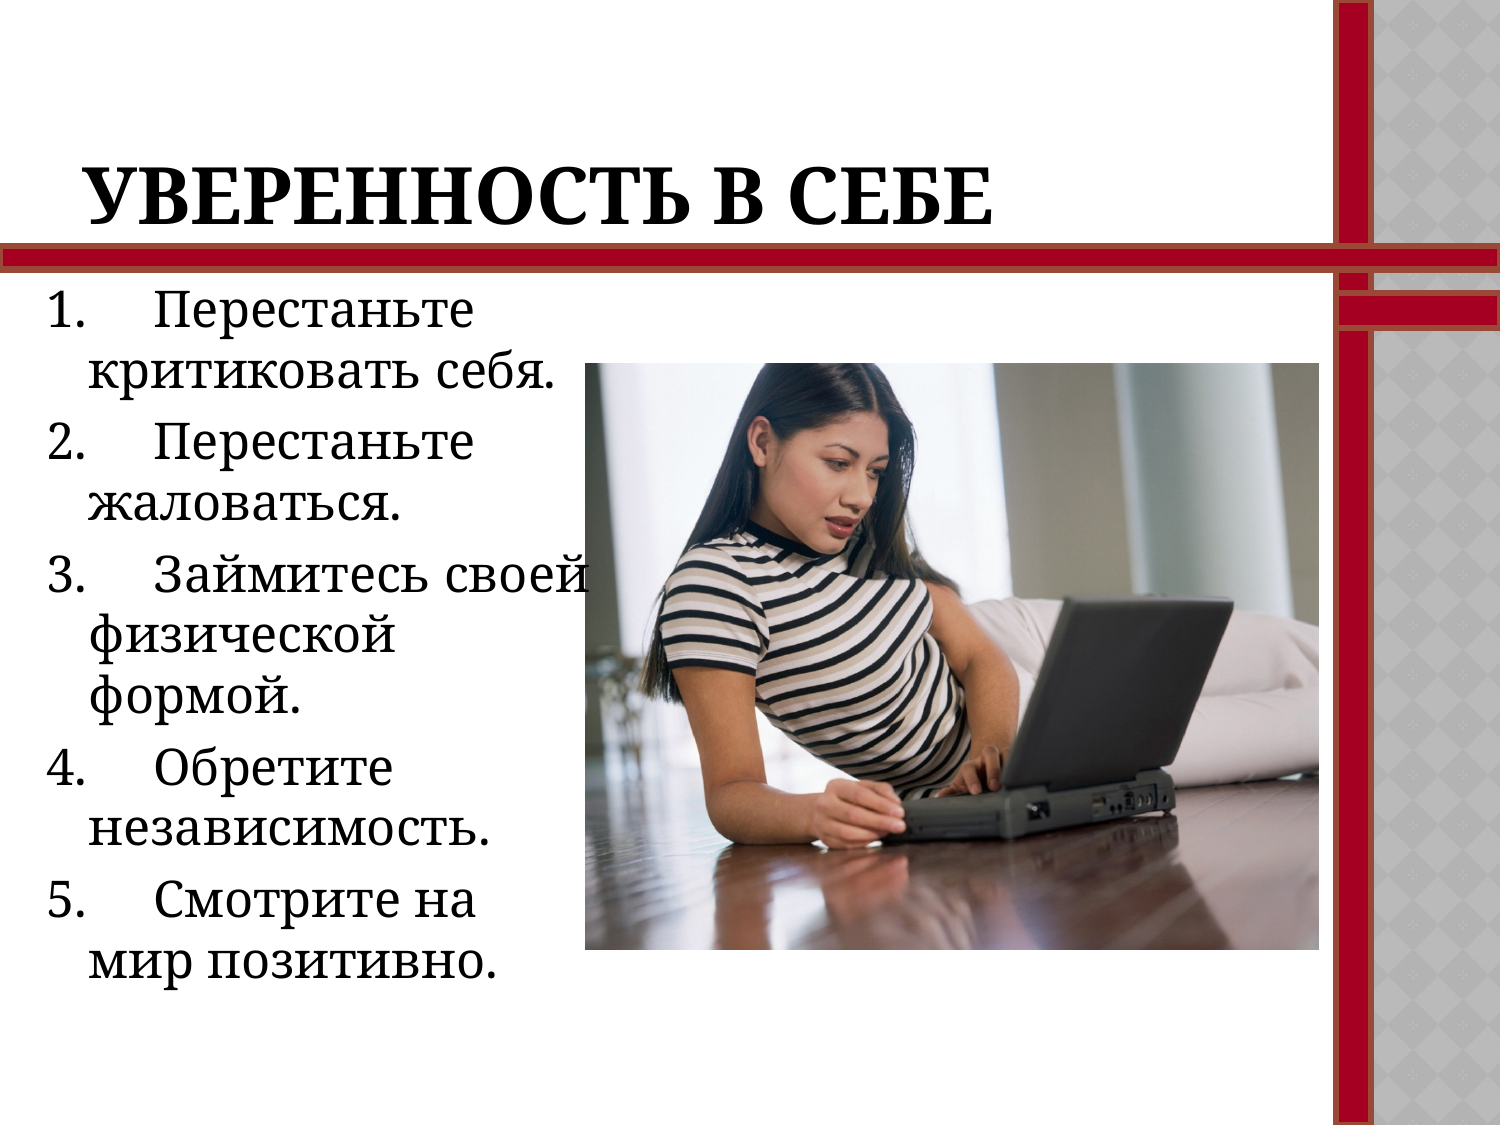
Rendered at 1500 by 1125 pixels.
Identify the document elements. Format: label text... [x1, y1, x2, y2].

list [585, 362, 1319, 950]
title Уверенность в себе [75, 52, 1263, 240]
list 1. Перестаньте критиковать себя. 2. Перестаньте жаловаться. 3. Займитесь своей физической формой. 4. Обретите независимость. 5. Смотрите на мир позитивно. [31, 269, 610, 1012]
